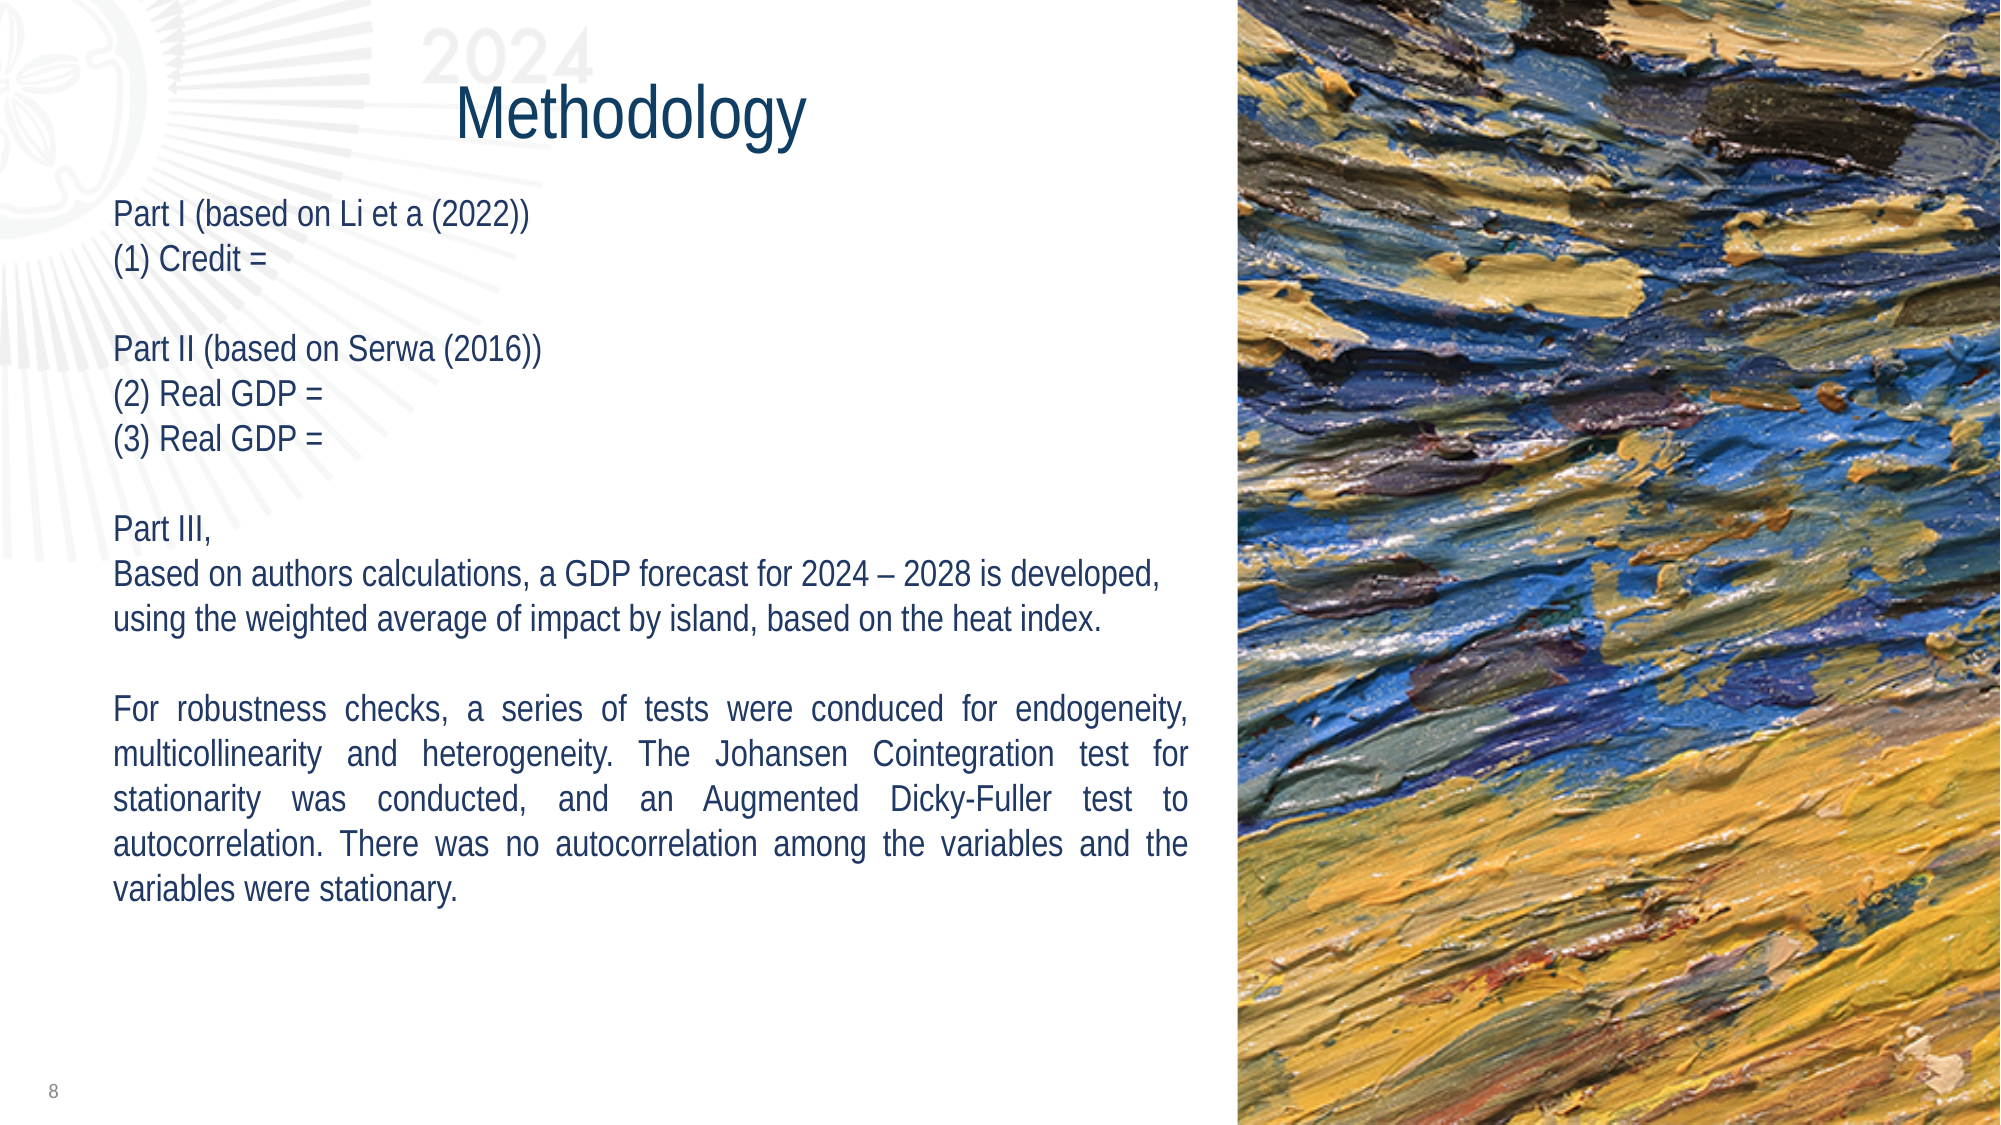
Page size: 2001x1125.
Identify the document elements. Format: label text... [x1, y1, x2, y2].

picture [0, 0, 596, 566]
text_box Methodology [180, 56, 1082, 162]
picture [1237, 0, 2000, 1125]
